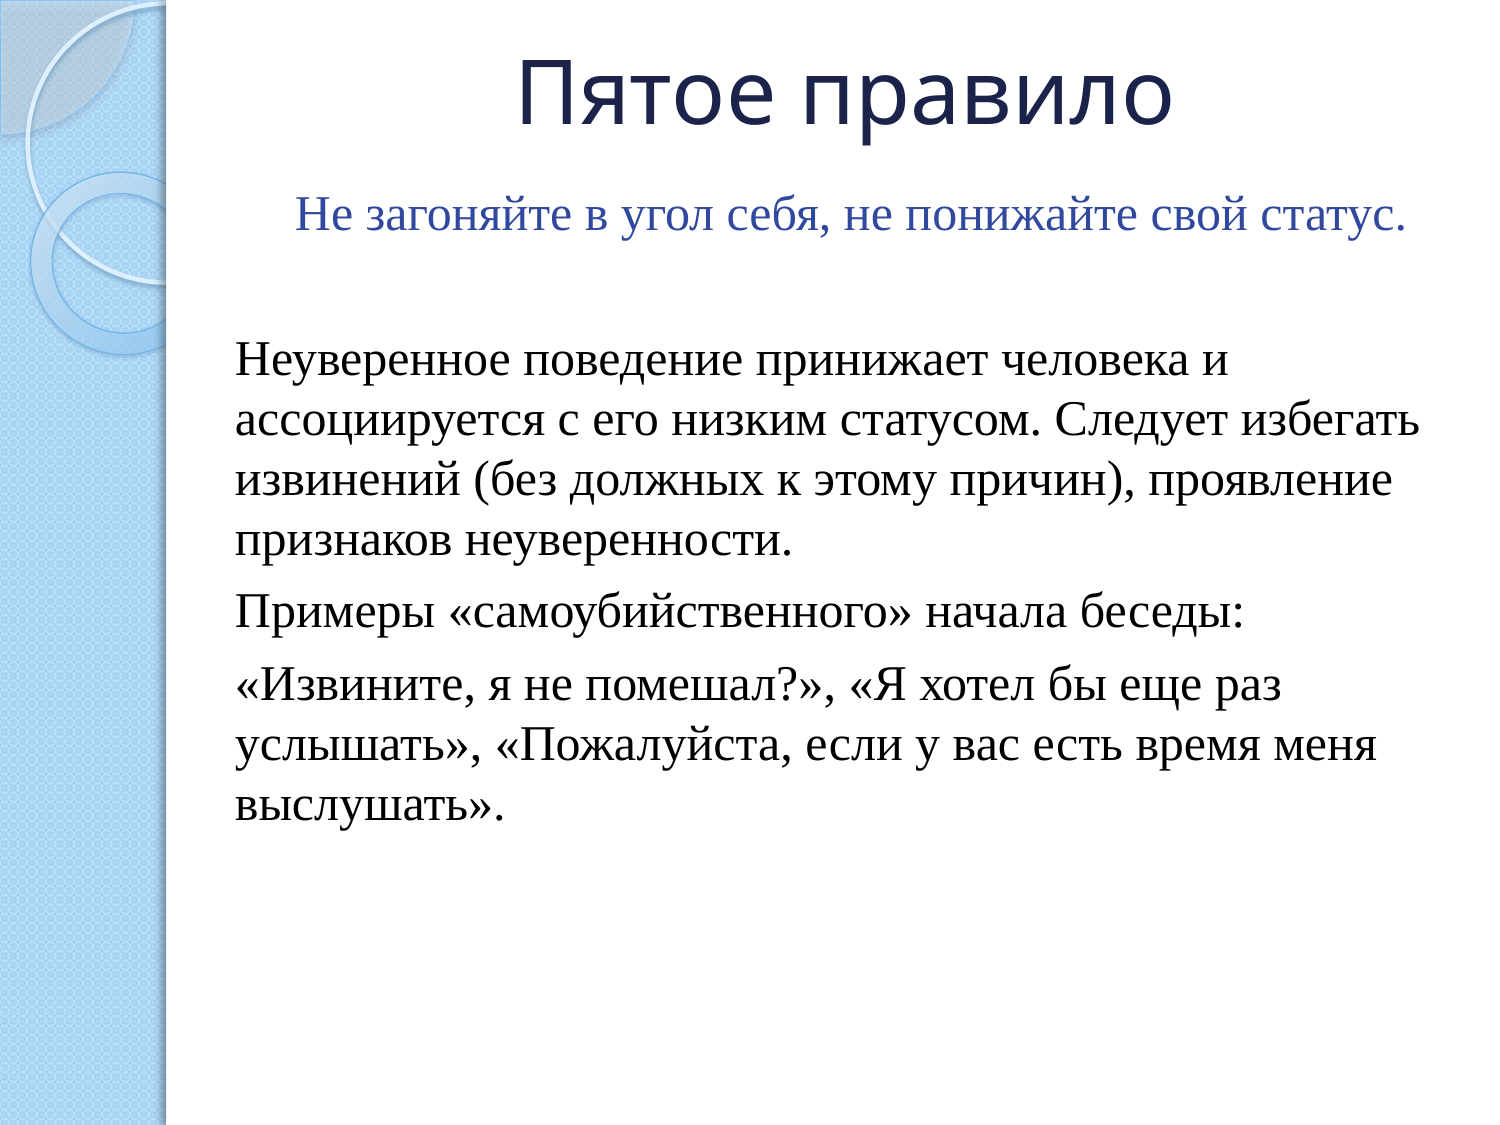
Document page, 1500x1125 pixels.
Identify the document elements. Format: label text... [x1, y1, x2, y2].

list Не загоняйте в угол себя, не понижайте свой статус. Неуверенное поведение принижает человека и ассоциируется с его низким статусом. Следует избегать извинений (без должных к этому причин), проявление признаков неуверенности. Примеры «самоубийственного» начала беседы: «Извините, я не помешал?», «Я хотел бы еще раз услышать», «Пожалуйста, если у вас есть время меня выслушать». [206, 172, 1483, 1094]
title Пятое правило [230, 19, 1461, 159]
